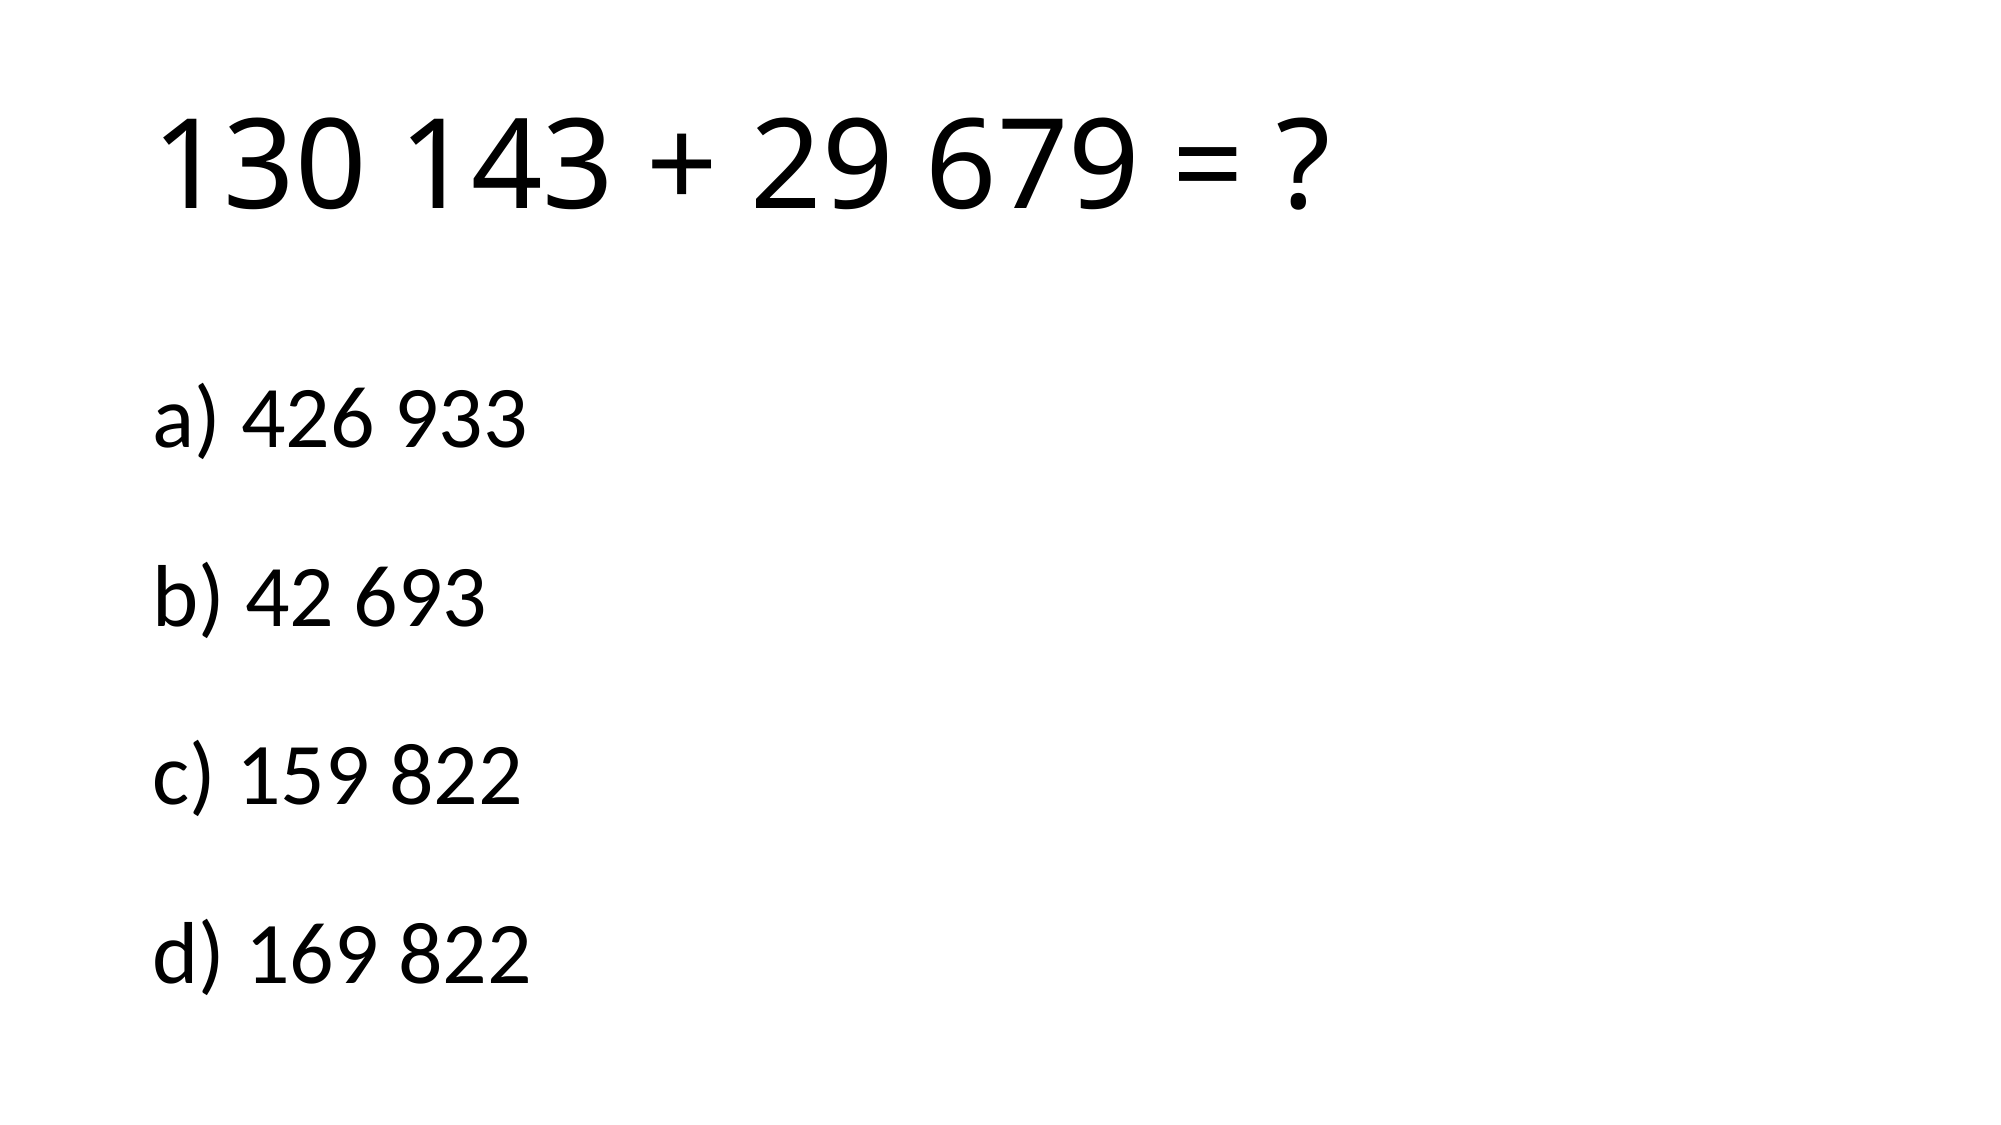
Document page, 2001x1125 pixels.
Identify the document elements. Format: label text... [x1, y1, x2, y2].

title 130 143 + 29 679 = ? [137, 59, 1863, 278]
list a) 426 933 b) 42 693 c) 159 822 d) 169 822 [137, 299, 1863, 1014]
